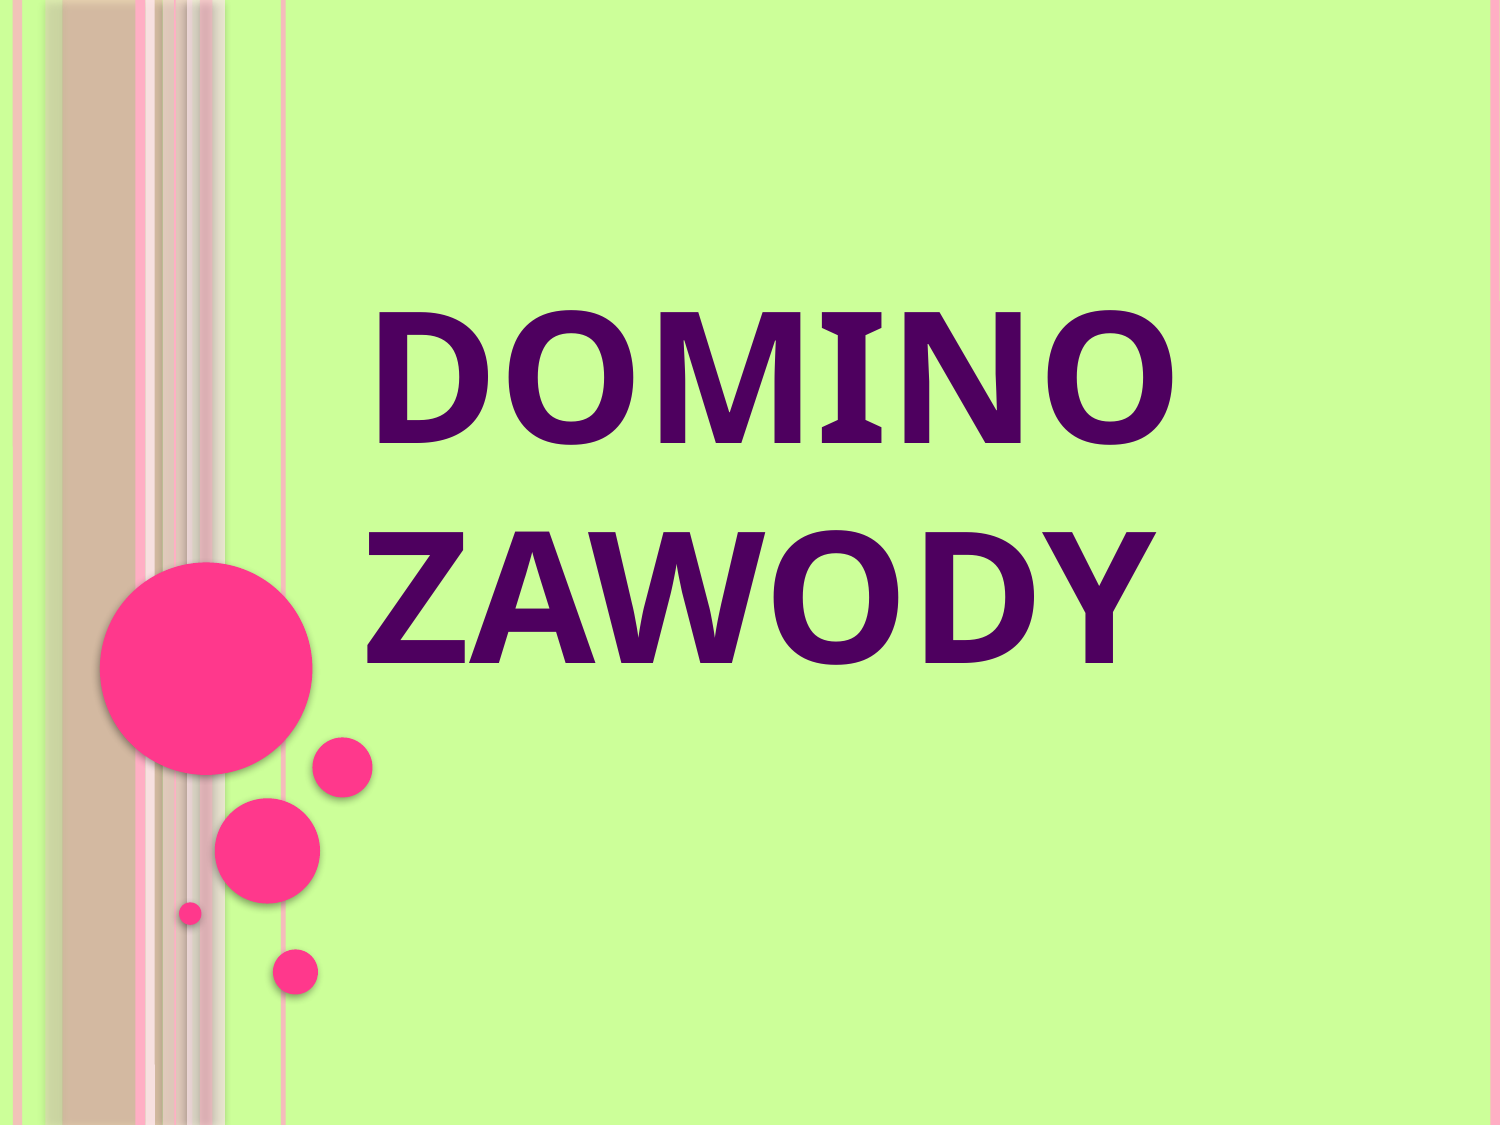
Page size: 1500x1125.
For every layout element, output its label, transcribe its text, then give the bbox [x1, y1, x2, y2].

title Domino zawody [348, 397, 1500, 708]
